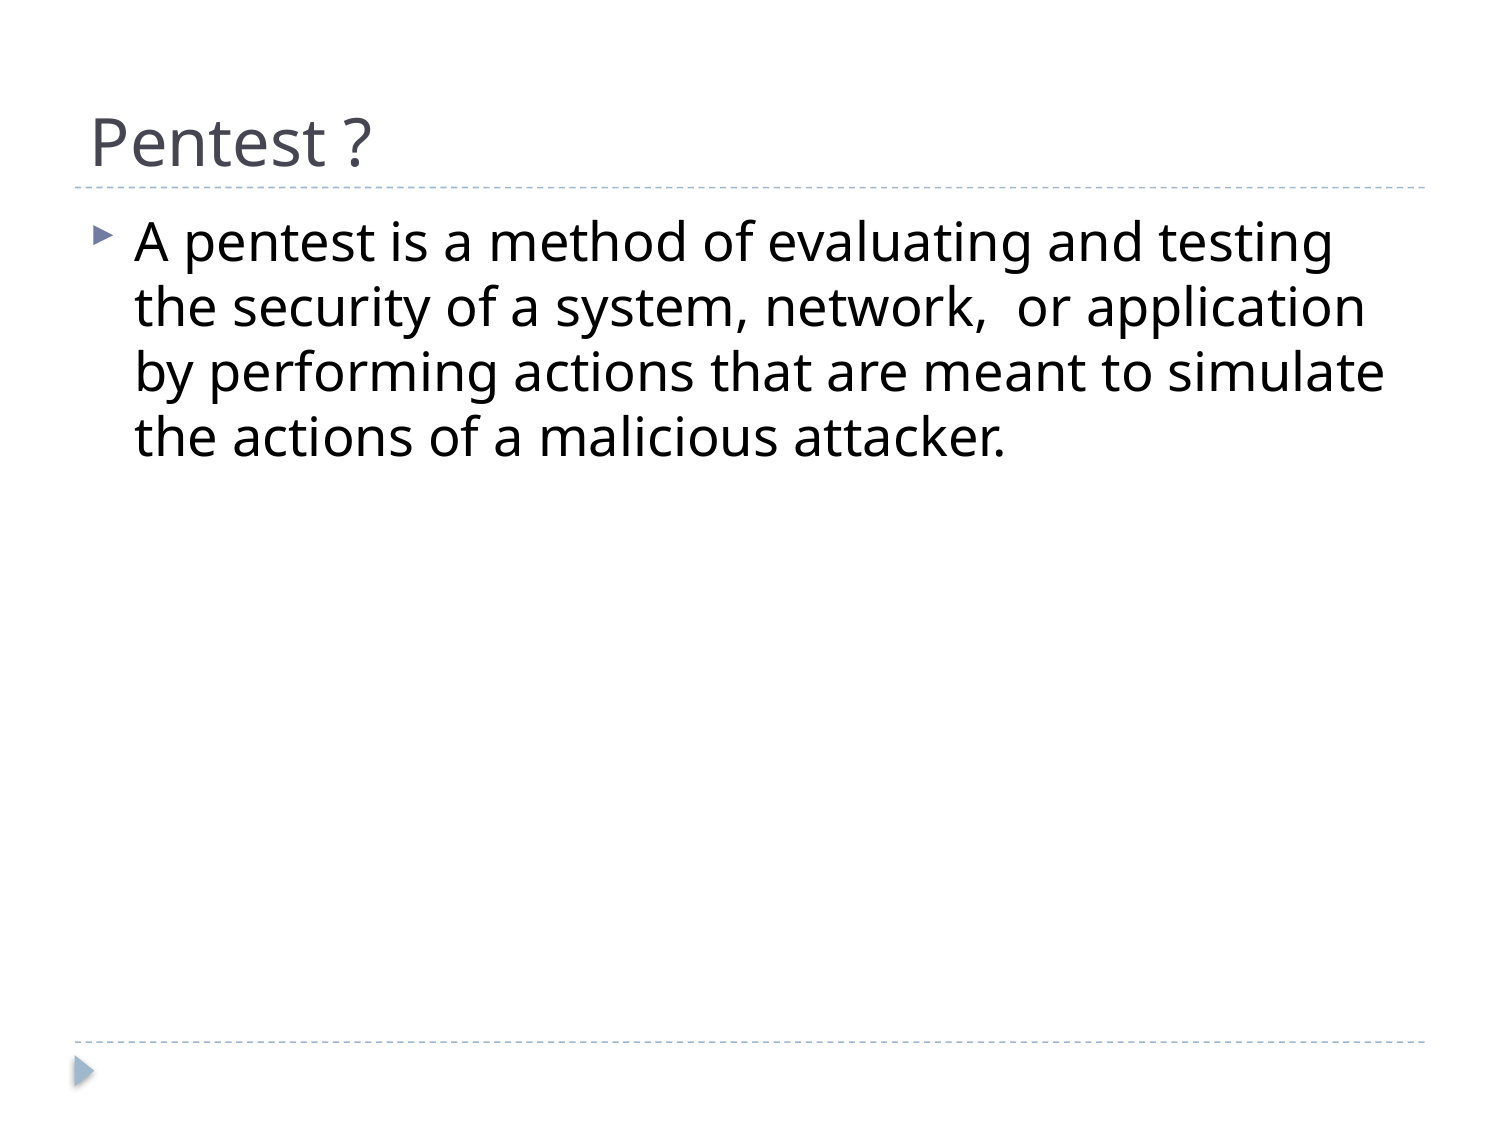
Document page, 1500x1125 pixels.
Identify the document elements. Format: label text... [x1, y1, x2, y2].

list A pentest is a method of evaluating and testing the security of a system, network, or application by performing actions that are meant to simulate the actions of a malicious attacker. [75, 200, 1425, 1010]
title Pentest ? [75, 24, 1425, 188]
